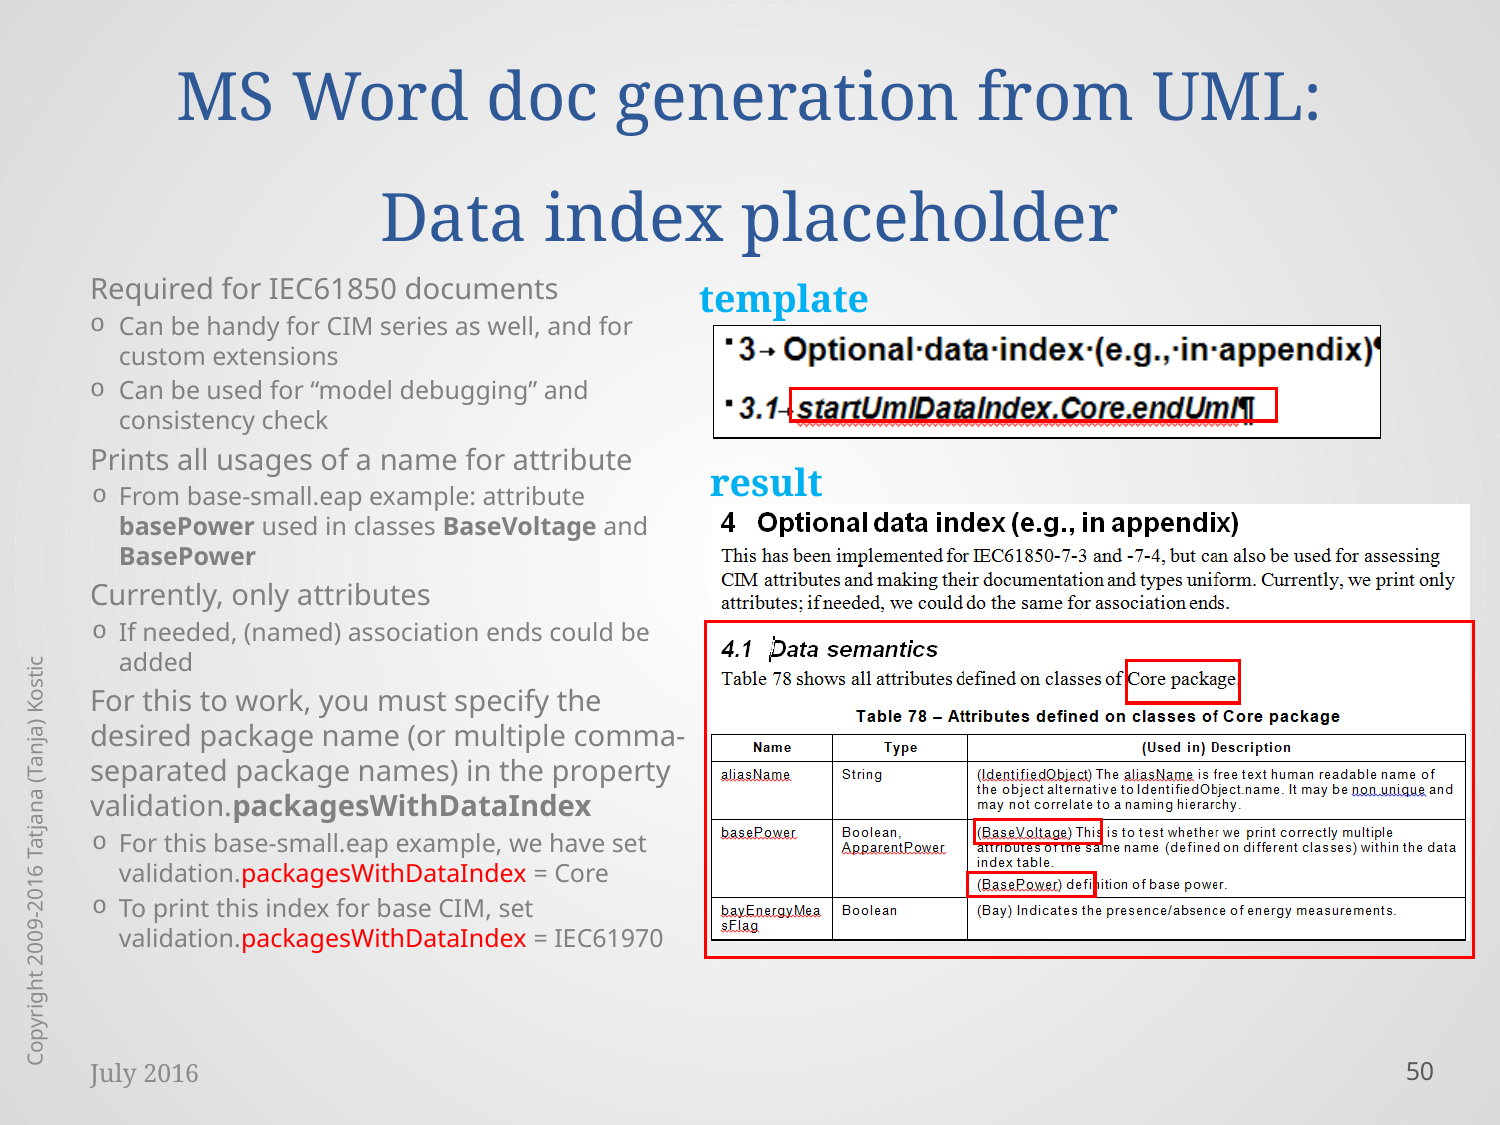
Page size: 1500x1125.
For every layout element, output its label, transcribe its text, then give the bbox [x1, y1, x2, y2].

list Required for IEC61850 documents Can be handy for CIM series as well, and for custom extensions Can be used for “model debugging” and consistency check Prints all usages of a name for attribute From base-small.eap example: attribute basePower used in classes BaseVoltage and BasePower Currently, only attributes If needed, (named) association ends could be added For this to work, you must specify the desired package name (or multiple comma-separated package names) in the property validation.packagesWithDataIndex For this base-small.eap example, we have set validation.packagesWithDataIndex = Core To print this index for base CIM, set validation.packagesWithDataIndex = IEC61970 [75, 262, 715, 1005]
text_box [701, 451, 1474, 958]
slide_number 50 [1401, 1042, 1494, 1103]
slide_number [75, 1042, 313, 1103]
footer Copyright 2009-2016 Tatjana (Tanja) Kostic [18, 621, 54, 1101]
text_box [693, 266, 1380, 438]
title MS Word doc generation from UML: Data index placeholder [75, 0, 1425, 263]
